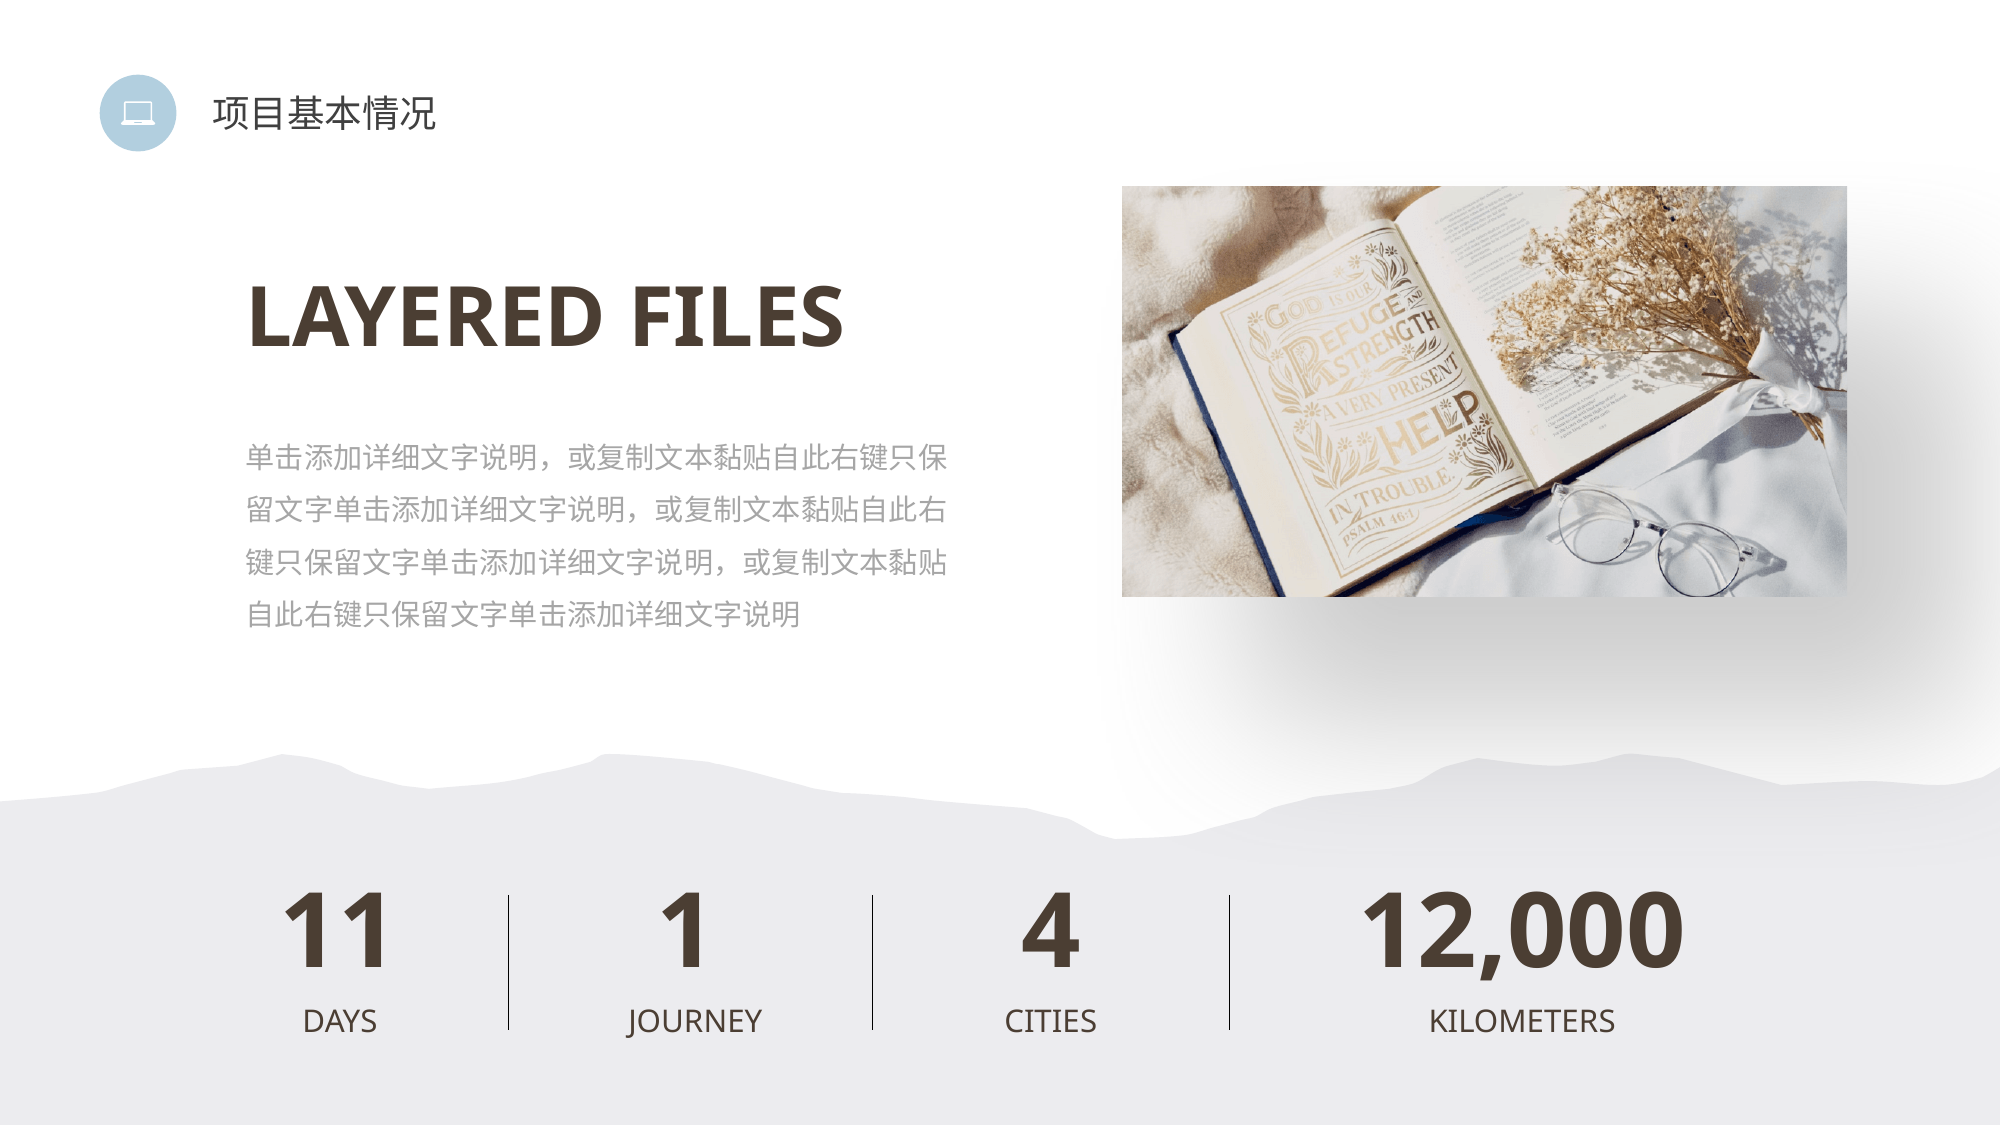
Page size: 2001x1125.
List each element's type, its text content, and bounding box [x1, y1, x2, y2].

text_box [254, 870, 1726, 1048]
text_box [1121, 185, 1848, 598]
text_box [99, 74, 177, 152]
text_box LAYERED FILES [230, 255, 1011, 370]
text_box 单击添加详细文字说明，或复制文本黏贴自此右键只保留文字单击添加详细文字说明，或复制文本黏贴自此右键只保留文字单击添加详细文字说明，或复制文本黏贴自此右键只保留文字单击添加详细文字说明 [230, 414, 969, 639]
text_box 项目基本情况 [197, 82, 582, 143]
text_box [0, 752, 2000, 1125]
